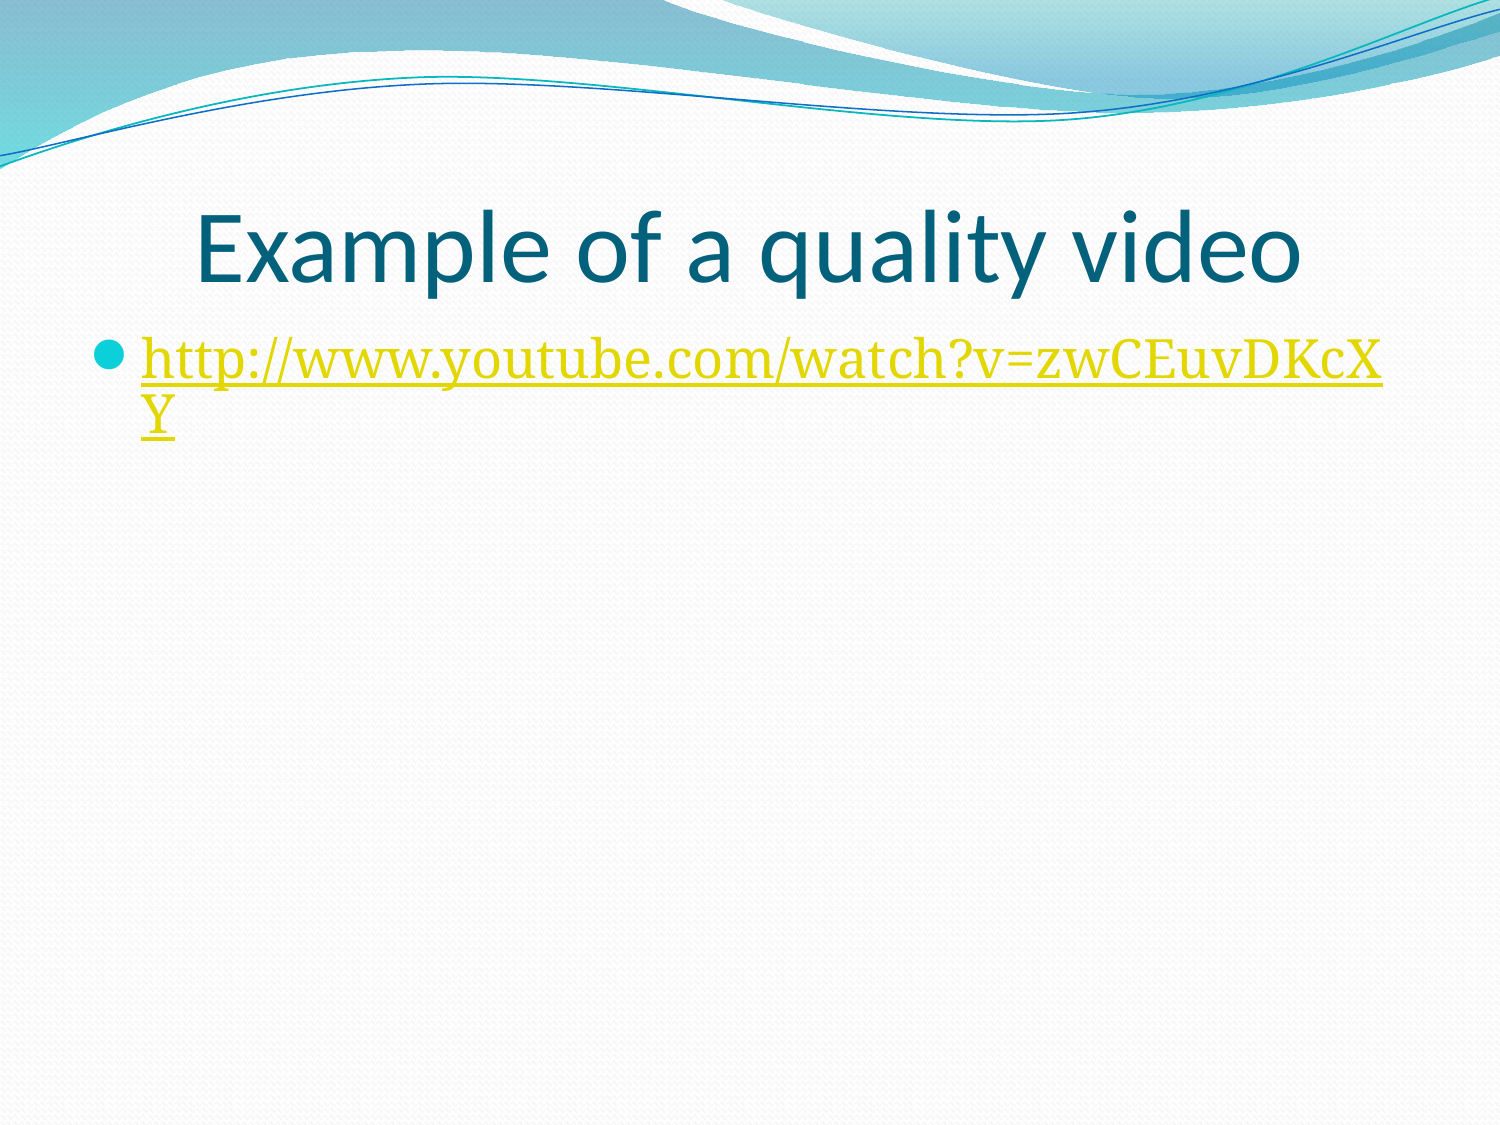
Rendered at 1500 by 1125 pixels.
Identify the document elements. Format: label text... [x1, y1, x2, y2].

title Example of a quality video [75, 115, 1425, 303]
list http://www.youtube.com/watch?v=zwCEuvDKcXY [75, 317, 1425, 1038]
